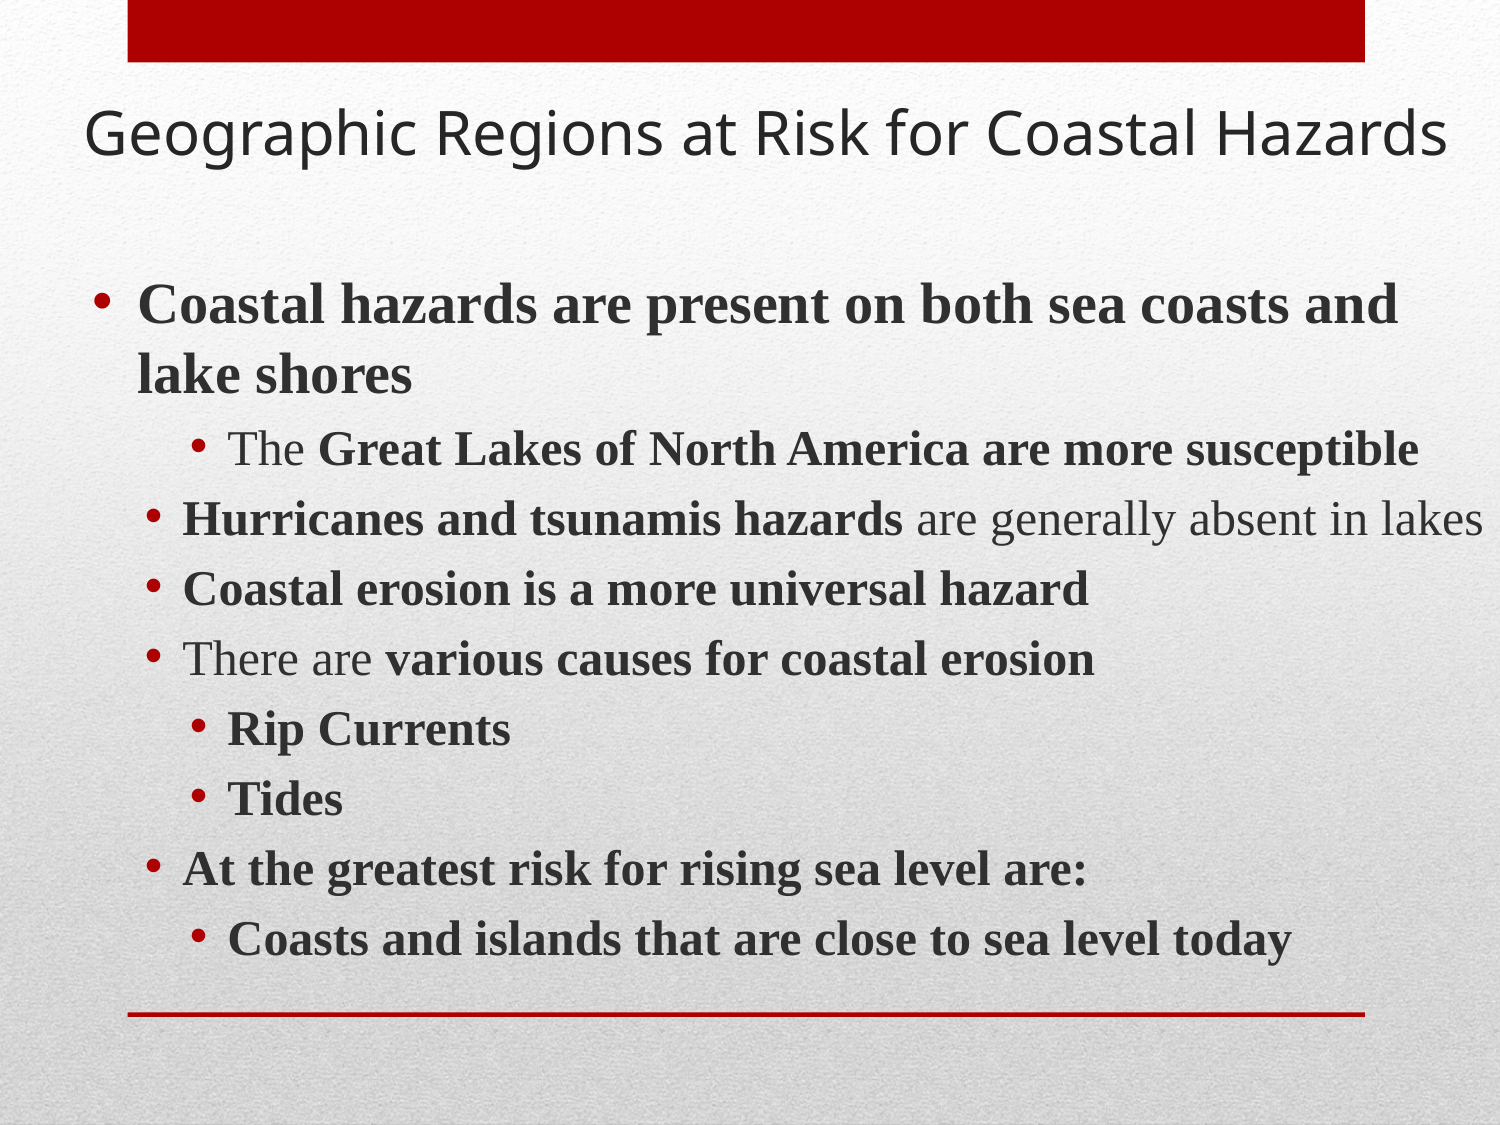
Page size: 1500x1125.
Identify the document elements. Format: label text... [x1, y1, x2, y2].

list Coastal hazards are present on both sea coasts and lake shores The Great Lakes of North America are more susceptible Hurricanes and tsunamis hazards are generally absent in lakes Coastal erosion is a more universal hazard There are various causes for coastal erosion Rip Currents Tides At the greatest risk for rising sea level are: Coasts and islands that are close to sea level today [24, 212, 1500, 1019]
title Geographic Regions at Risk for Coastal Hazards [50, 37, 1500, 175]
